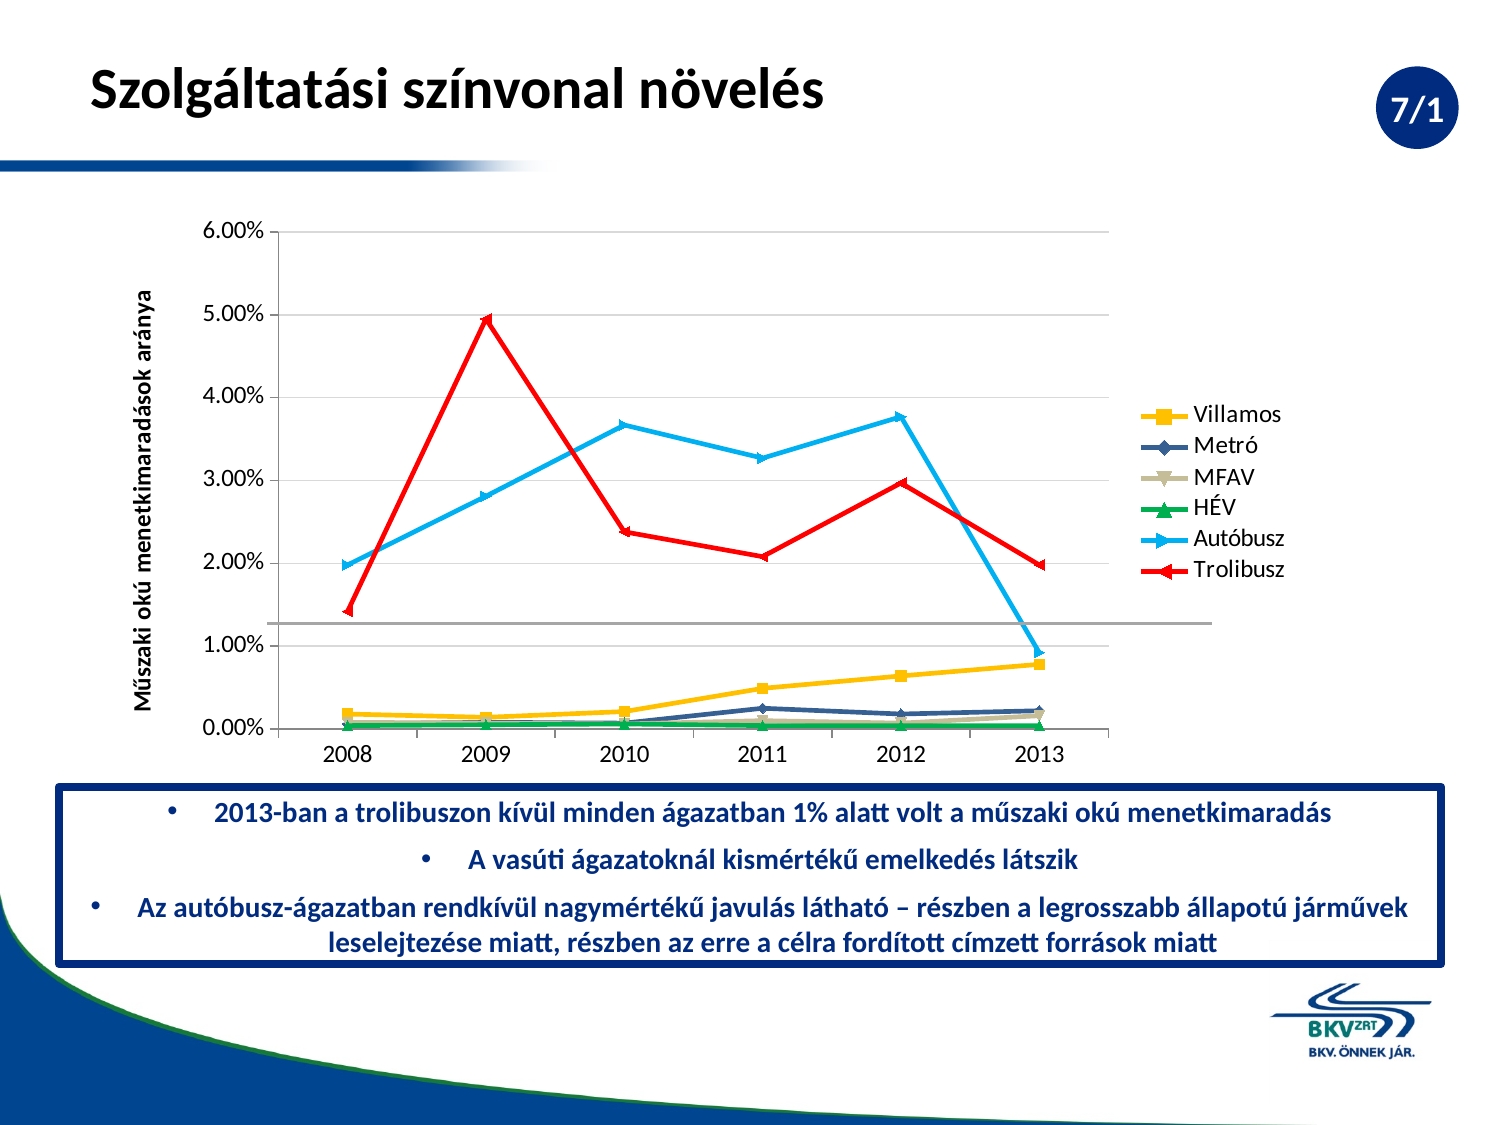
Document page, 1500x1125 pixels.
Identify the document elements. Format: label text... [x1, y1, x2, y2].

picture [0, 893, 1432, 1125]
text_box 7/1 [1373, 64, 1461, 152]
text_box 2013-ban a trolibuszon kívül minden ágazatban 1% alatt volt a műszaki okú menetkimaradás A vasúti ágazatoknál kismértékű emelkedés látszik Az autóbusz-ágazatban rendkívül nagymértékű javulás látható – részben a legrosszabb állapotú járművek leselejtezése miatt, részben az erre a célra fordított címzett források miatt [57, 785, 1443, 966]
picture [0, 137, 75, 197]
chart [111, 207, 1306, 781]
title Szolgáltatási színvonal növelés [75, 42, 1426, 246]
